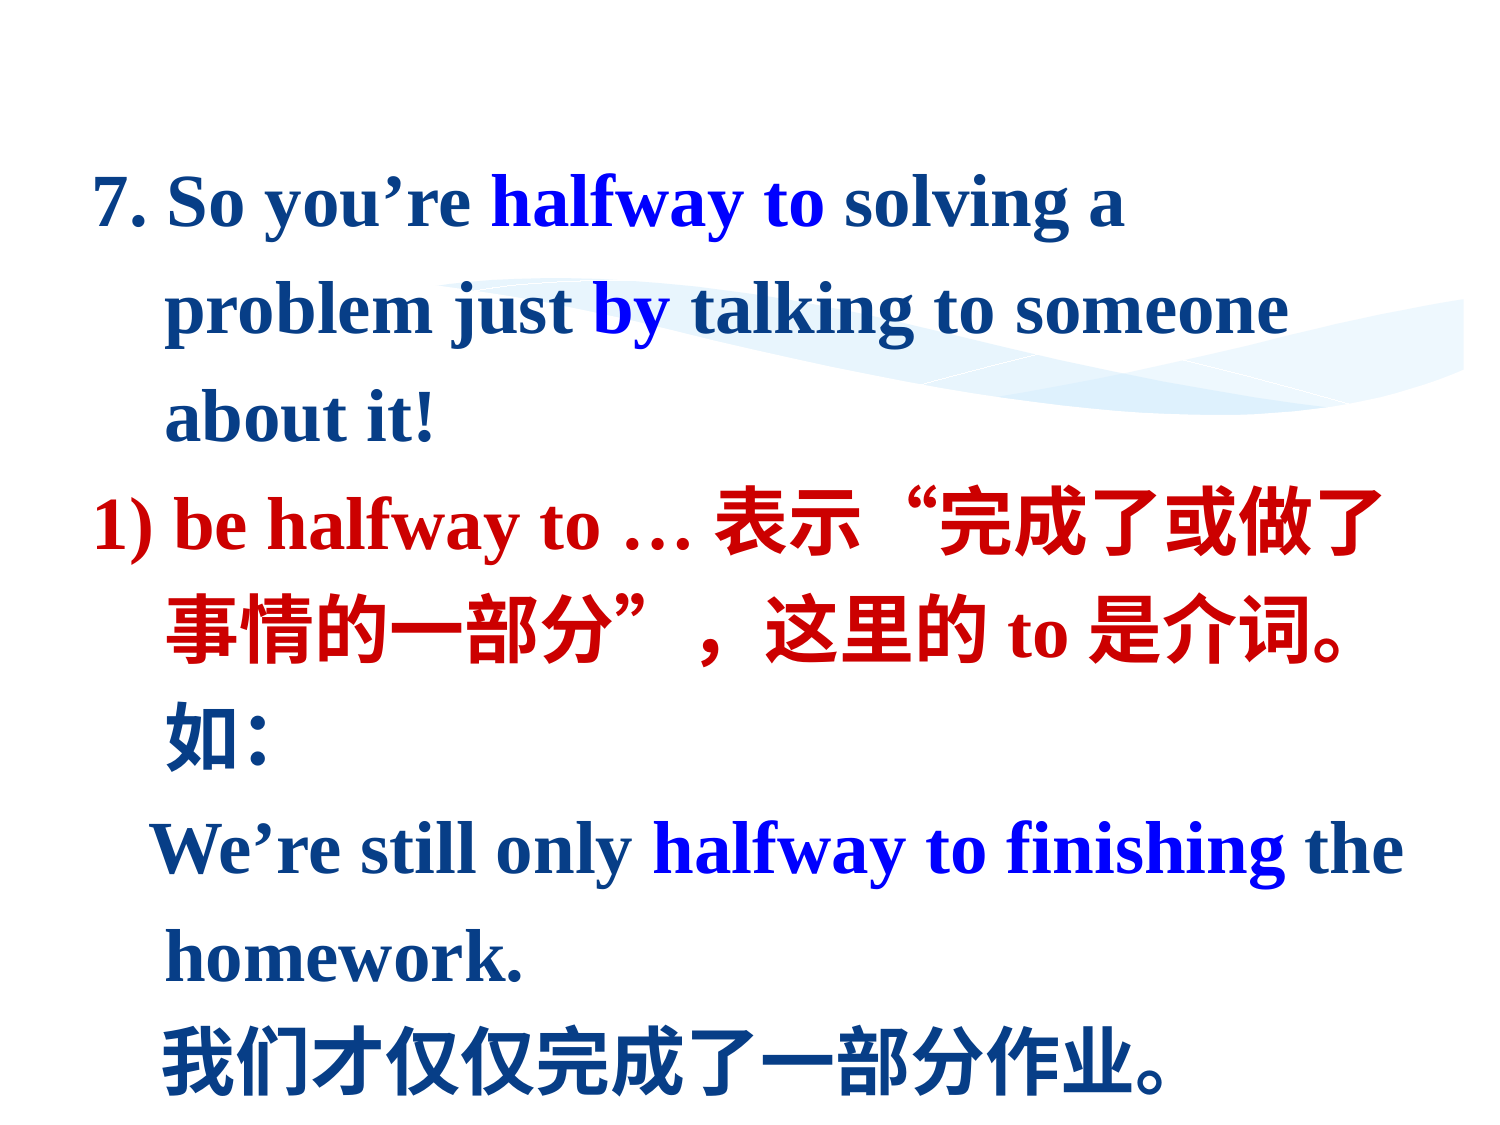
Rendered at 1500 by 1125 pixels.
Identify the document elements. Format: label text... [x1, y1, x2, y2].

list 7. So you’re halfway to solving a problem just by talking to someone about it! 1) be halfway to …表示“完成了或做了事情的一部分”，这里的to是介词。如： We’re still only halfway to finishing the homework. 我们才仅仅完成了一部分作业。 [76, 125, 1427, 1012]
